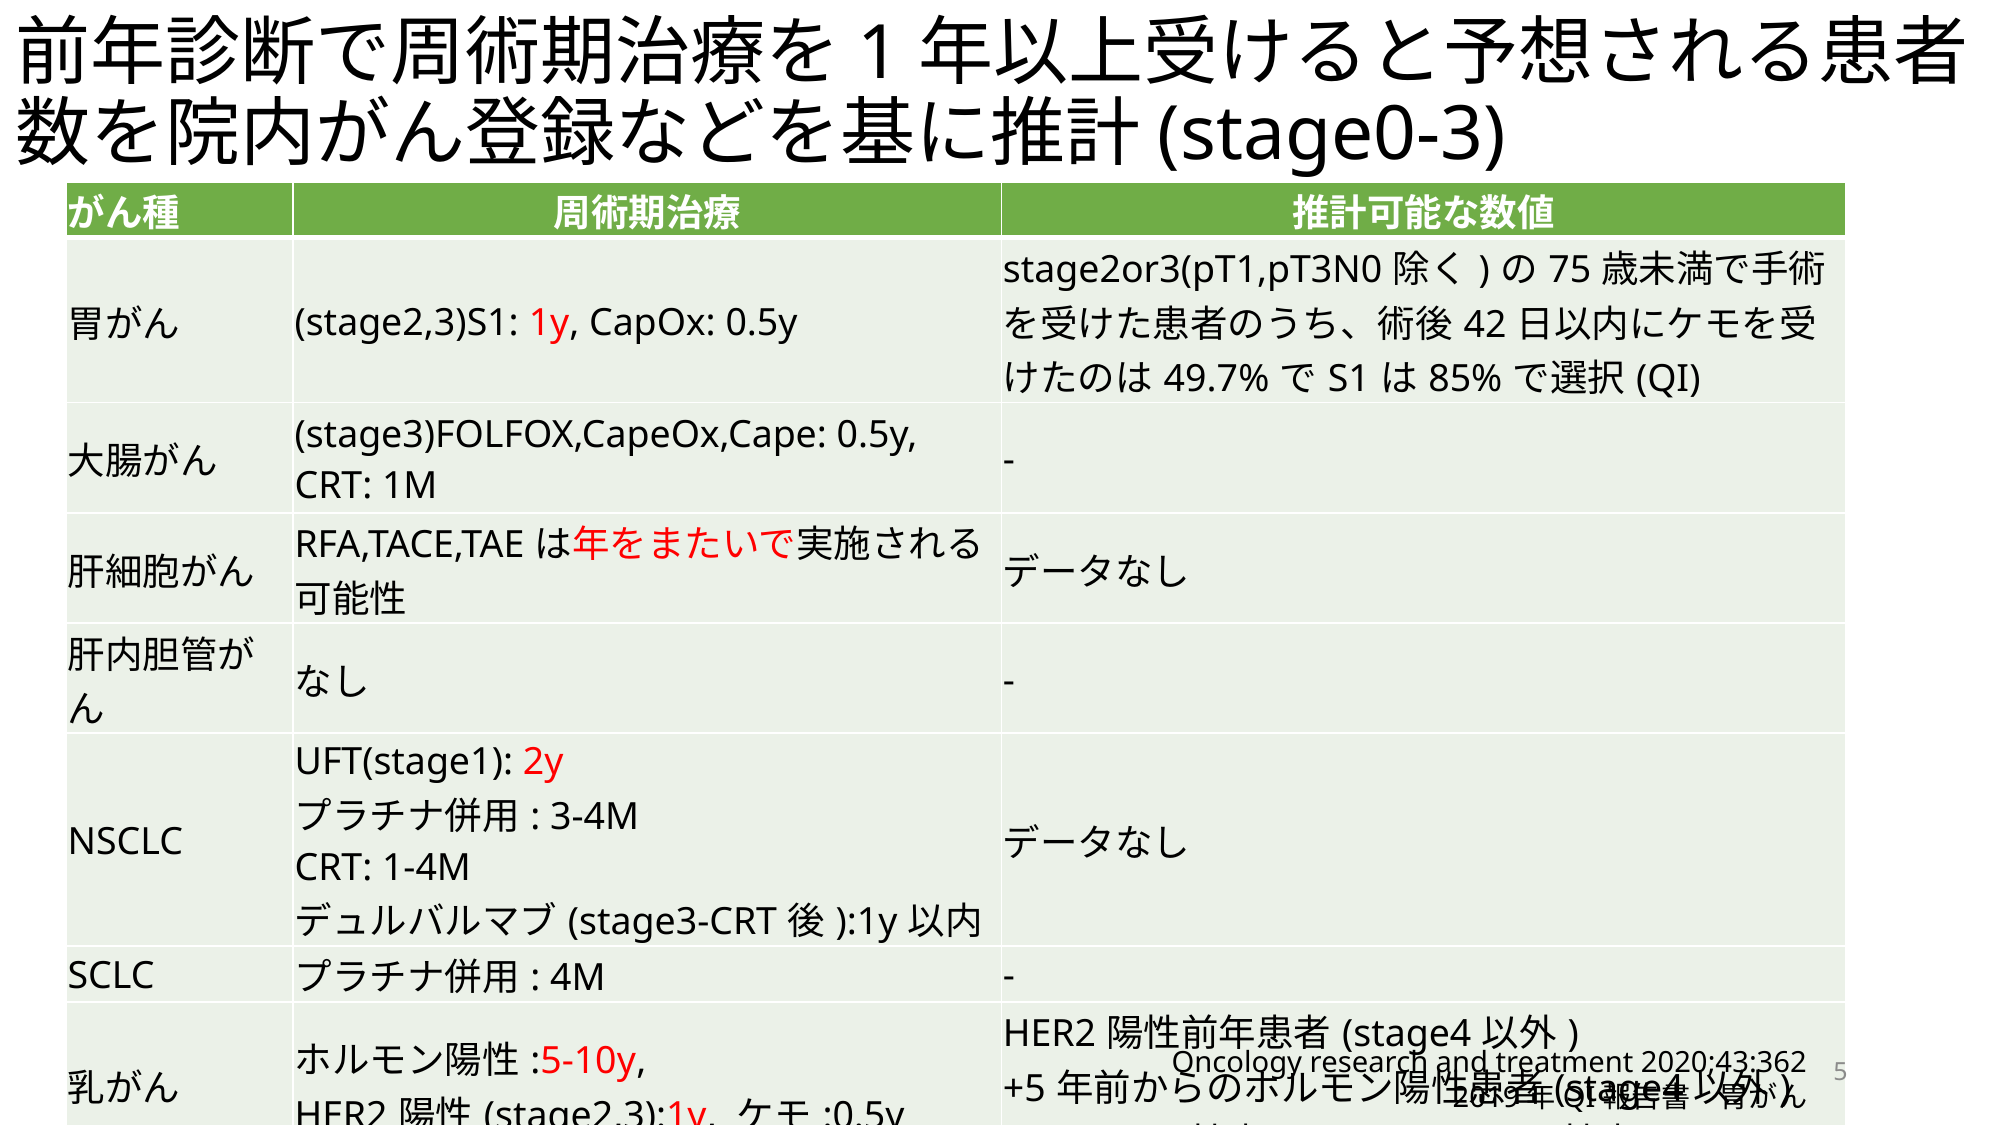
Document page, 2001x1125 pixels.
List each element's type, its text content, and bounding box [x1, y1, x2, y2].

table_header 周術期治療 [294, 183, 1001, 235]
table_cell 大腸がん [67, 403, 292, 512]
title 前年診断で周術期治療を1年以上受けると予想される患者数を院内がん登録などを基に推計(stage0-3) [0, 0, 2000, 189]
table_cell HER2陽性前年患者(stage4以外) +5年前からのホルモン陽性患者(stage4以外) ホルモン陽性率: 73.5%, HER2陽性率: 8.5% [1002, 1003, 1845, 1125]
table_cell データなし [1002, 734, 1845, 945]
table_cell データなし [1002, 514, 1845, 622]
text_box Oncology research and treatment 2020;43:362 2019年QI報告書 胃がん [1156, 1036, 1823, 1122]
table_cell (stage2,3)S1: 1y, CapOx: 0.5y [294, 240, 1001, 402]
table_cell - [1002, 403, 1845, 512]
table_cell UFT(stage1): 2y プラチナ併用: 3-4M CRT: 1-4M デュルバルマブ(stage3-CRT後):1y以内 [294, 734, 1001, 945]
table_cell - [1002, 947, 1845, 1001]
table_cell 肝細胞がん [67, 514, 292, 622]
table_cell SCLC [67, 947, 292, 1001]
table_cell stage2or3(pT1,pT3N0除く)の75歳未満で手術を受けた患者のうち、術後42日以内にケモを受けたのは49.7%でS1は85%で選択(QI) [1002, 240, 1845, 402]
table_cell - [1002, 624, 1845, 732]
table_header 推計可能な数値 [1002, 183, 1845, 235]
table_cell 胃がん [67, 240, 292, 402]
slide_number 5 [1412, 1042, 1863, 1103]
table_cell 肝内胆管がん [67, 624, 292, 732]
table_cell なし [294, 624, 1001, 732]
table_cell ホルモン陽性:5-10y, HER2陽性(stage2,3):1y, ケモ:0.5y [294, 1003, 1001, 1125]
table_cell プラチナ併用: 4M [294, 947, 1001, 1001]
table_cell 乳がん [67, 1003, 292, 1125]
table_cell NSCLC [67, 734, 292, 945]
table_header がん種 [67, 183, 292, 235]
table_cell RFA,TACE,TAEは年をまたいで実施される可能性 [294, 514, 1001, 622]
table_cell (stage3)FOLFOX,CapeOx,Cape: 0.5y, CRT: 1M [294, 403, 1001, 512]
